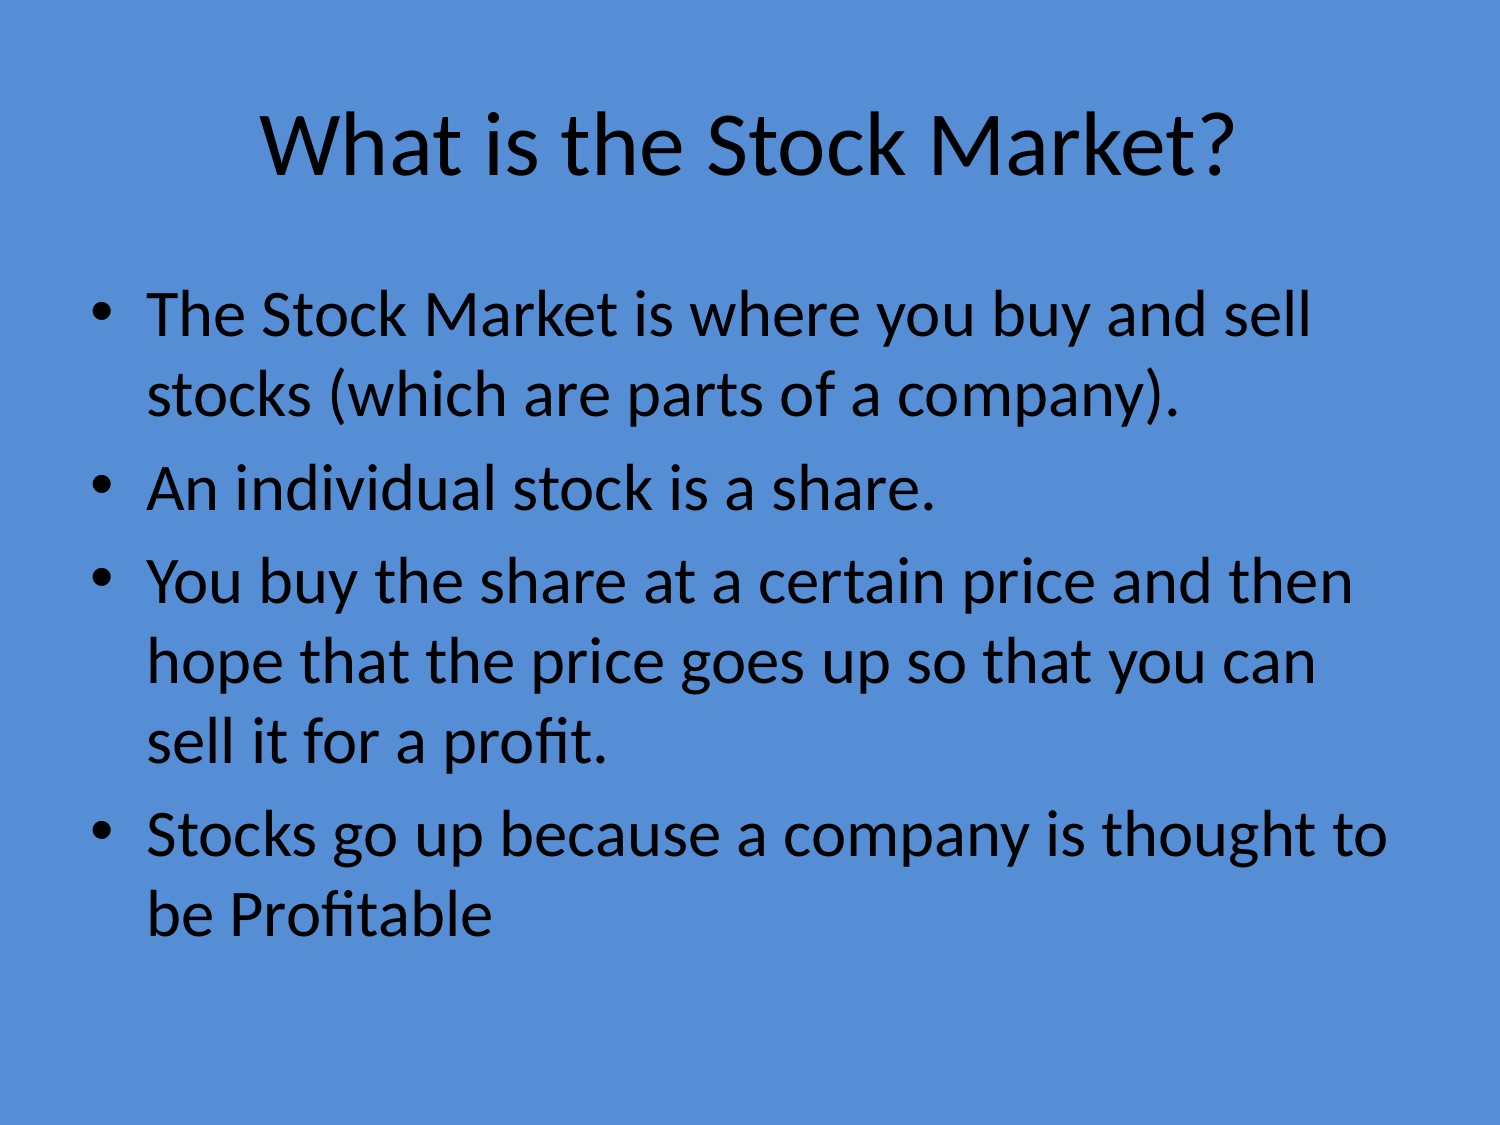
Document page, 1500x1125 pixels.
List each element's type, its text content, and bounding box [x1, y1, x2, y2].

list The Stock Market is where you buy and sell stocks (which are parts of a company). An individual stock is a share. You buy the share at a certain price and then hope that the price goes up so that you can sell it for a profit. Stocks go up because a company is thought to be Profitable [75, 262, 1425, 1005]
title What is the Stock Market? [75, 45, 1425, 233]
